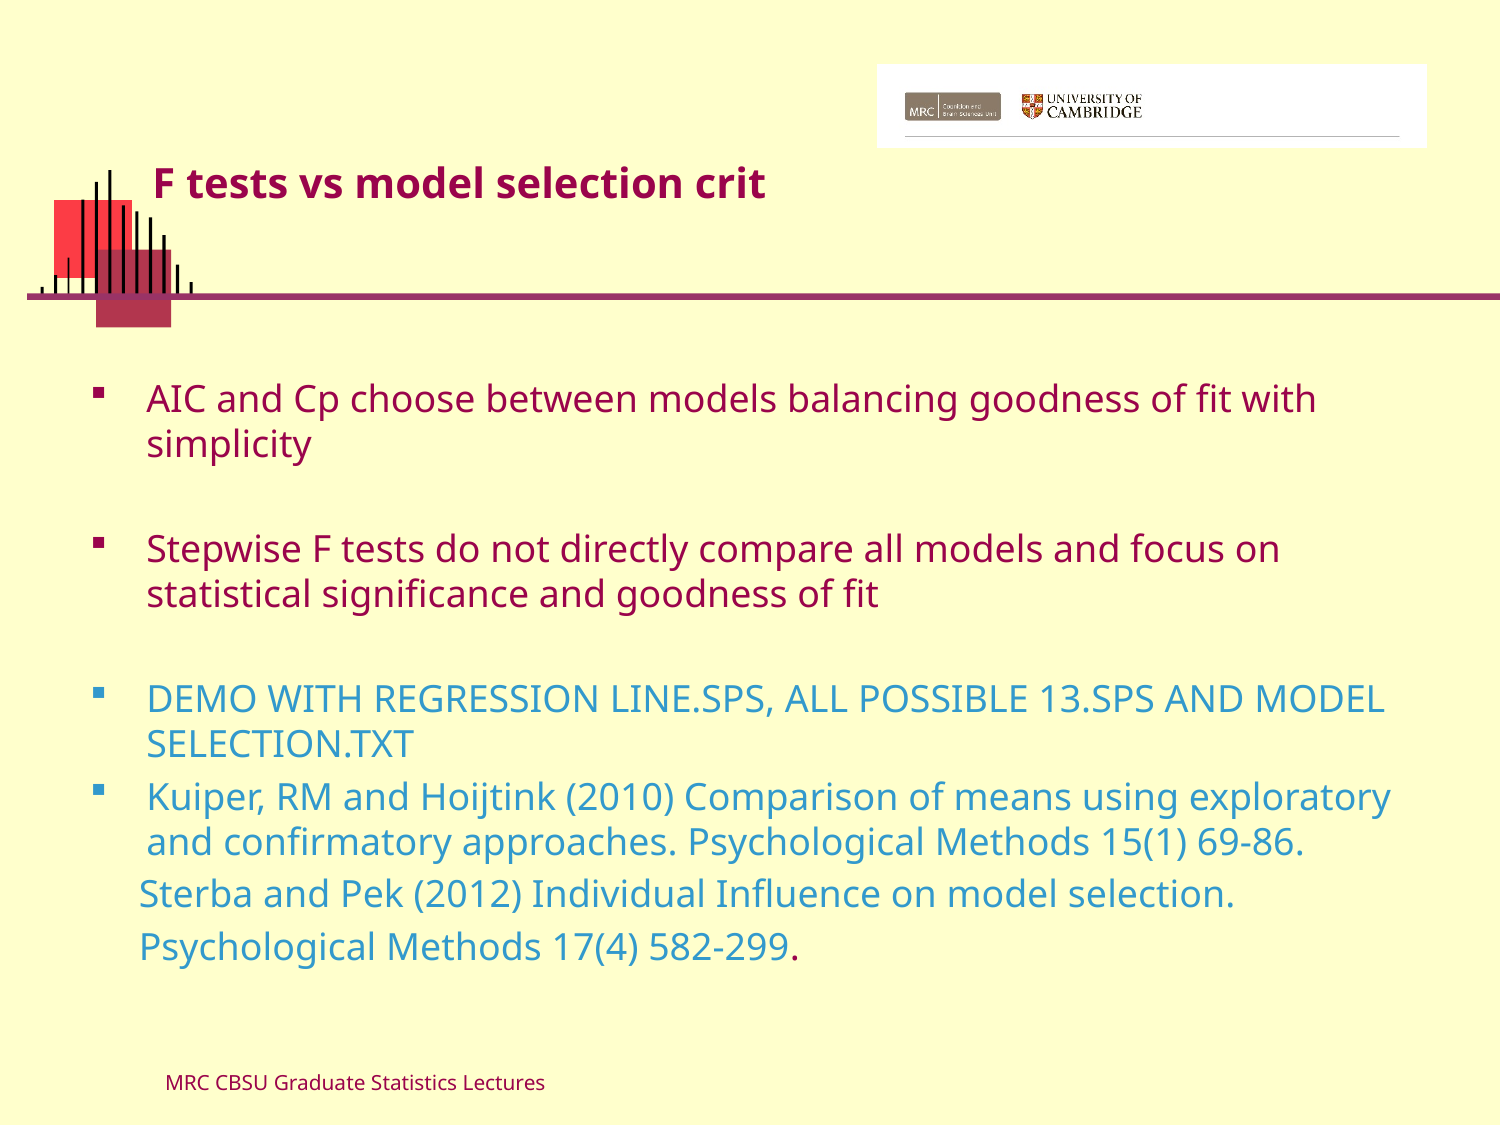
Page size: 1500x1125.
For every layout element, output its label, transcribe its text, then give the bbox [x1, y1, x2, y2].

picture [877, 64, 1427, 148]
list AIC and Cp choose between models balancing goodness of fit with simplicity Stepwise F tests do not directly compare all models and focus on statistical significance and goodness of fit DEMO WITH REGRESSION LINE.SPS, ALL POSSIBLE 13.SPS AND MODEL SELECTION.TXT Kuiper, RM and Hoijtink (2010) Comparison of means using exploratory and confirmatory approaches. Psychological Methods 15(1) 69-86. Sterba and Pek (2012) Individual Influence on model selection. Psychological Methods 17(4) 582-299. [75, 262, 1425, 1038]
title F tests vs model selection crit [137, 137, 988, 233]
footer MRC CBSU Graduate Statistics Lectures [149, 1062, 988, 1101]
